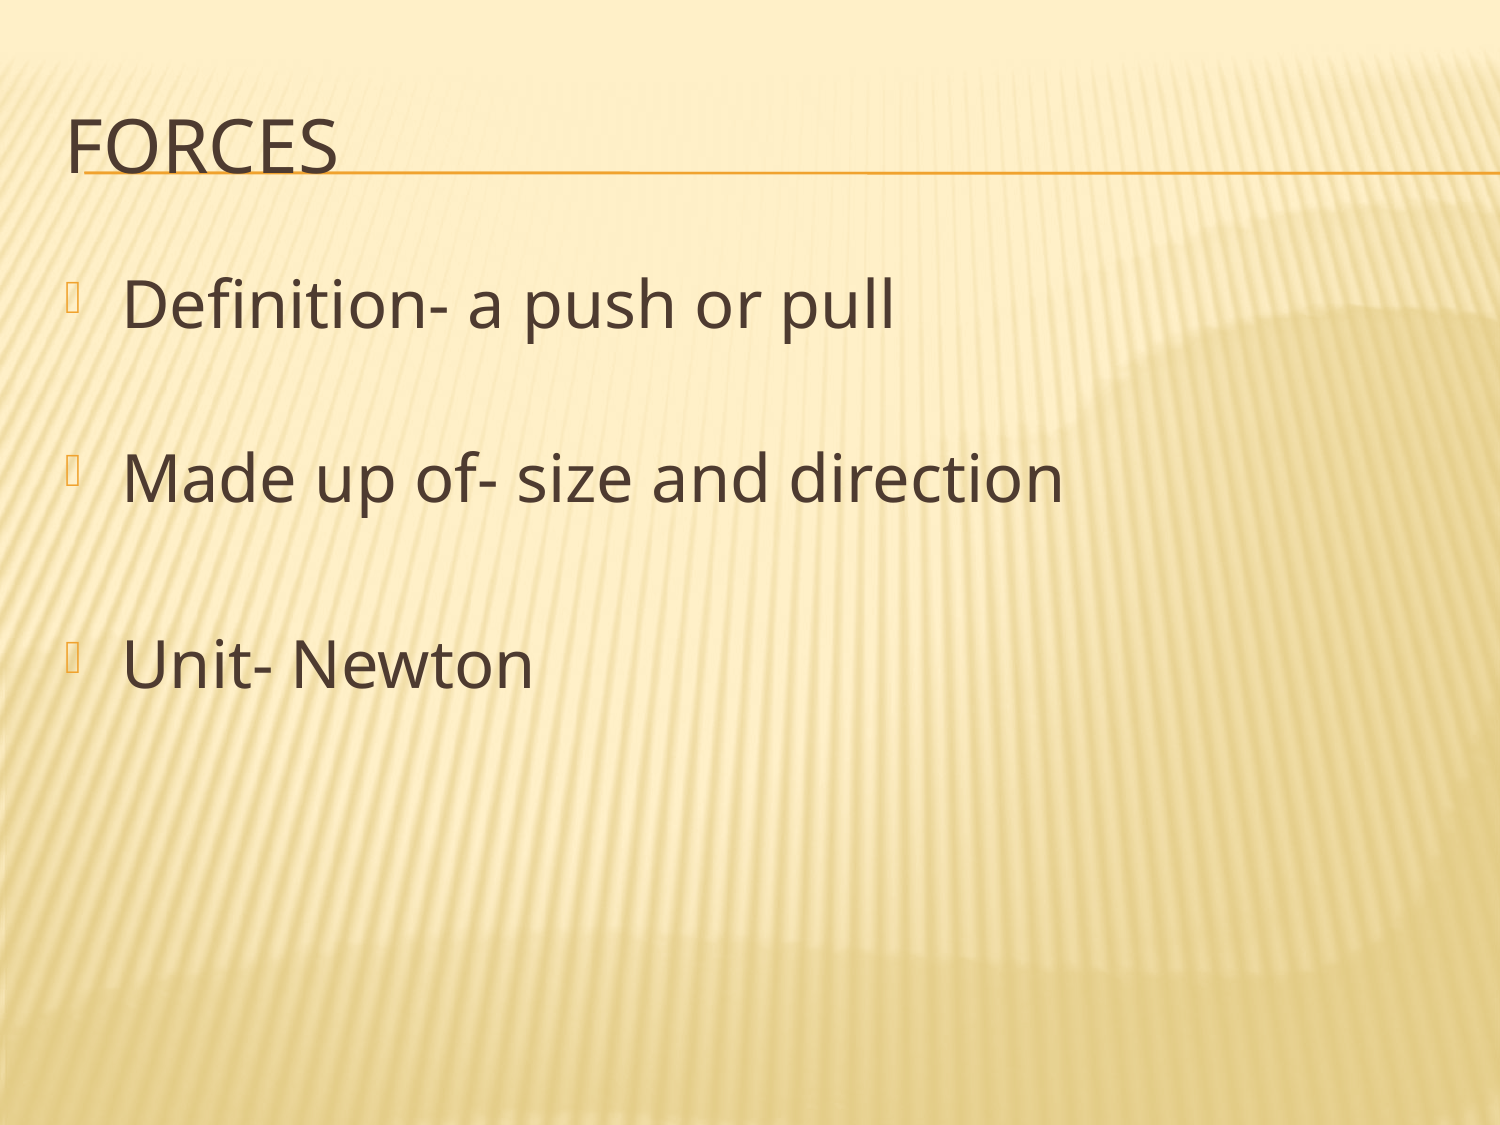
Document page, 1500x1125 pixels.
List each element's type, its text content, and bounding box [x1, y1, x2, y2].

title Forces [50, 75, 1475, 213]
list Definition- a push or pull Made up of- size and direction Unit- Newton [50, 254, 1475, 998]
